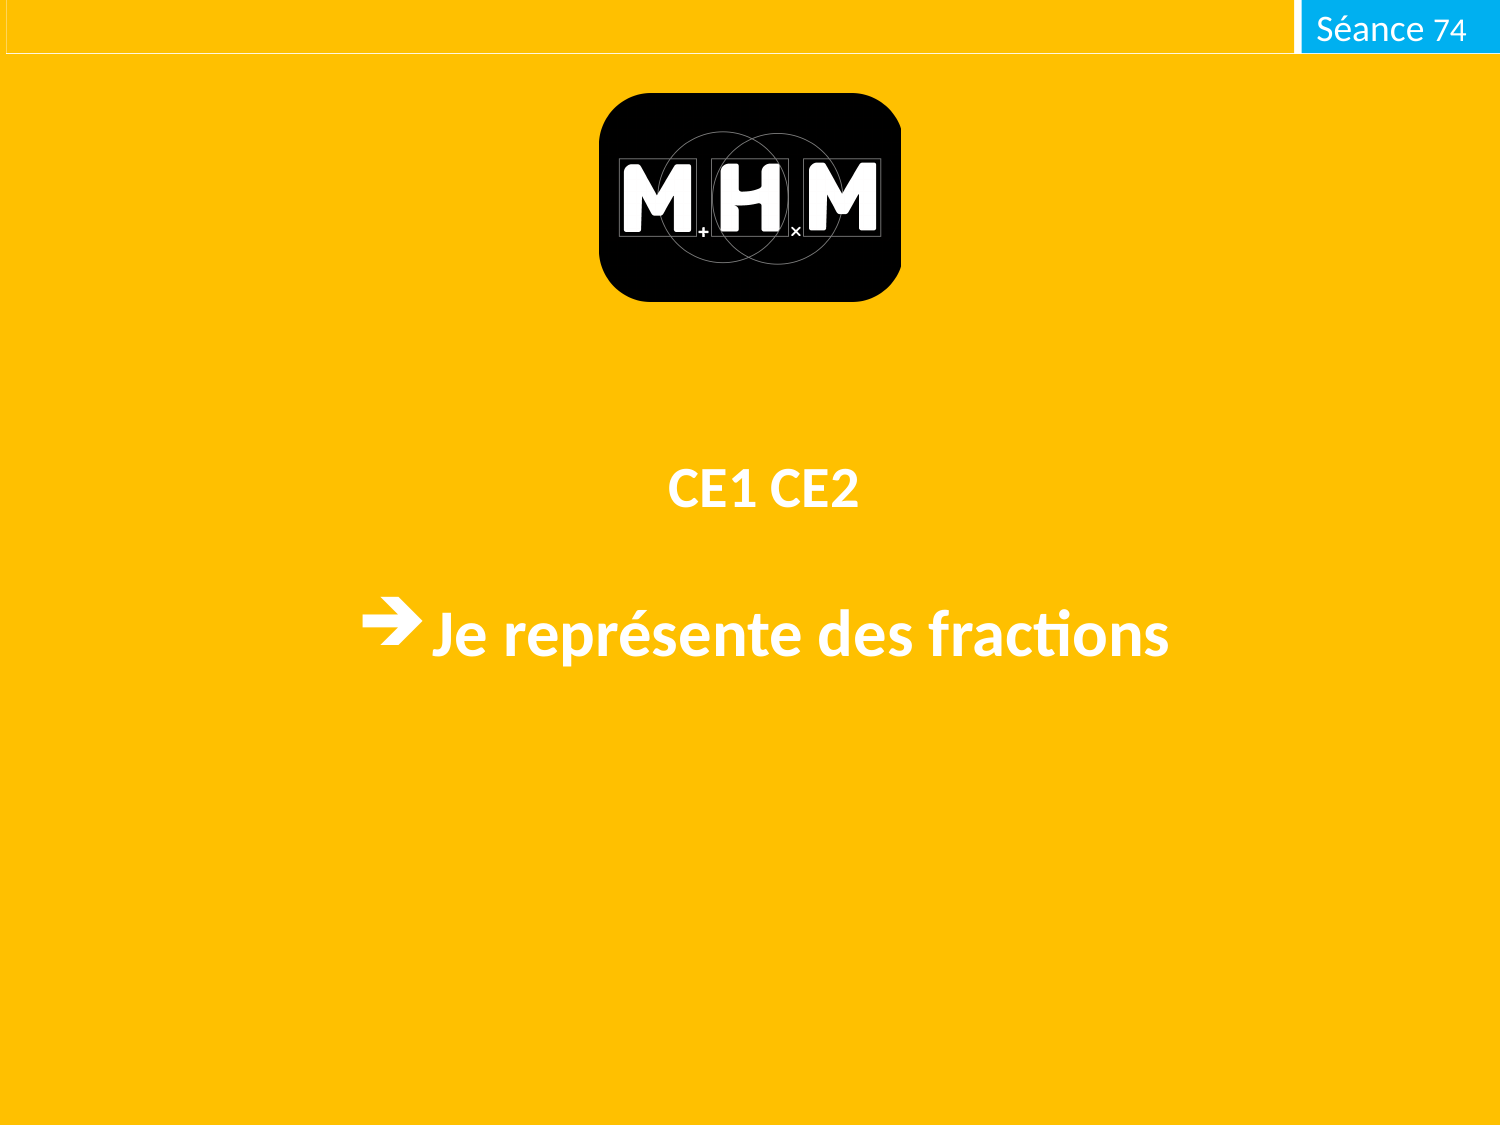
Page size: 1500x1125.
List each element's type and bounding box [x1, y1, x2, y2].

text_box [0, 54, 1500, 1125]
